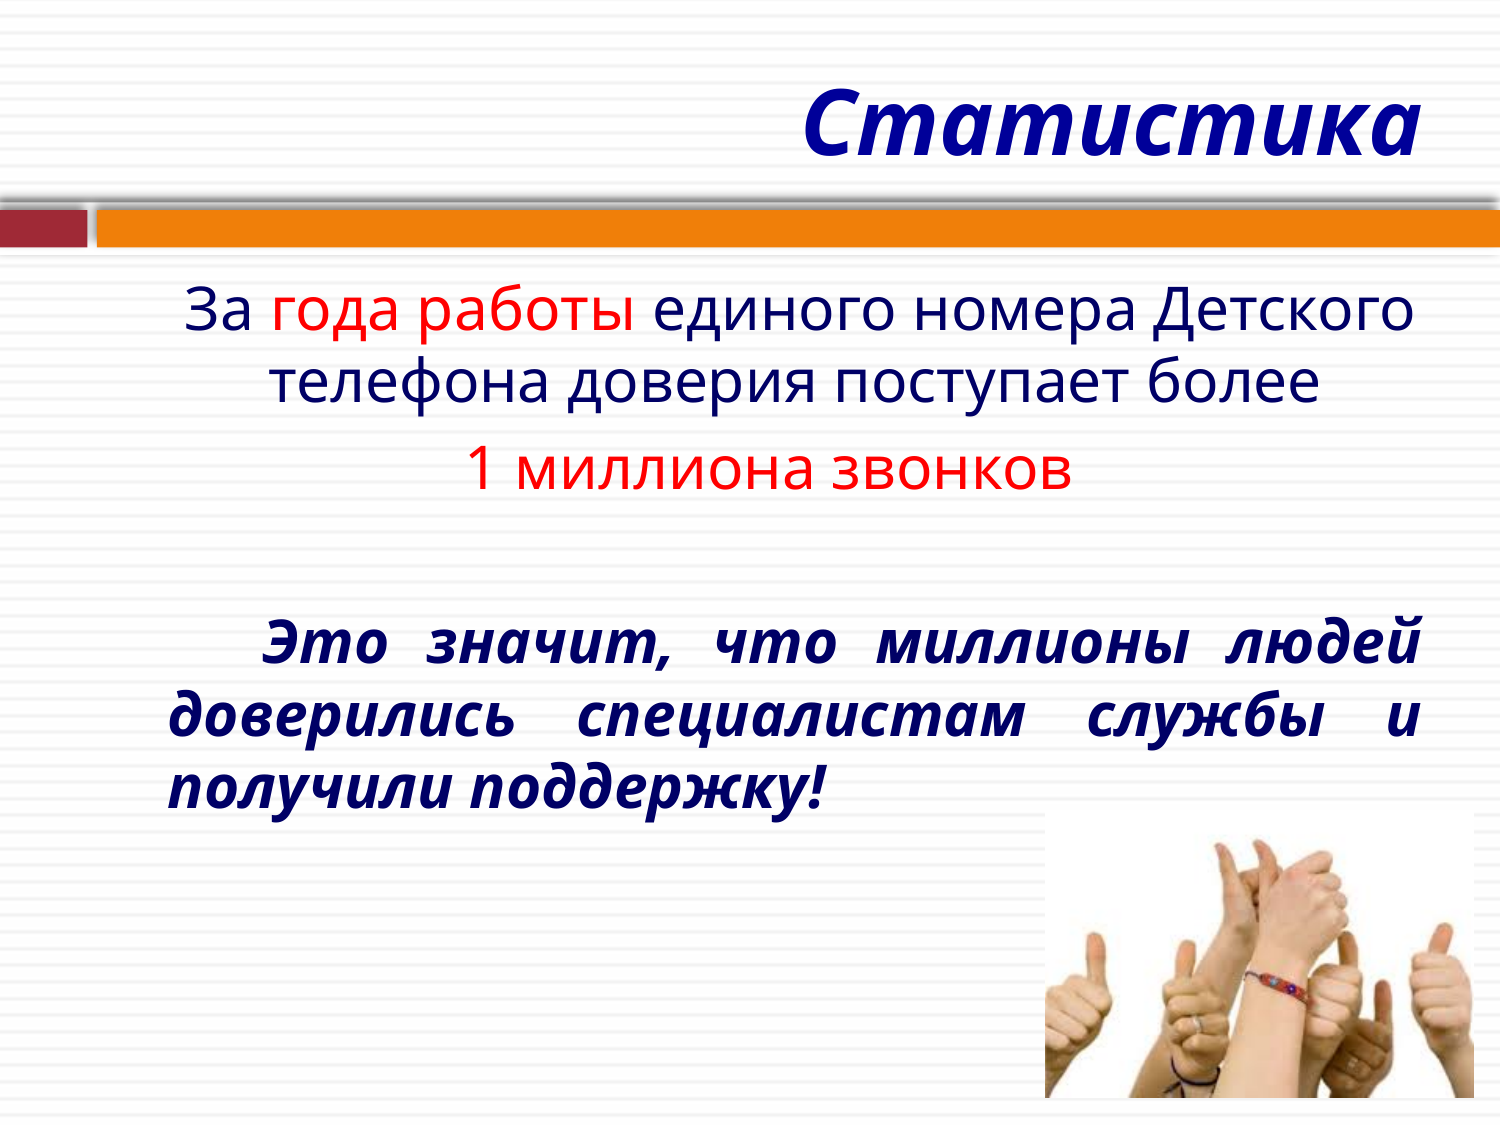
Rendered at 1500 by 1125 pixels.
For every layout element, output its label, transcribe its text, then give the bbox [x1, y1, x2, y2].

list За года работы единого номера Детского телефона доверия поступает более 1 миллиона звонков Это значит, что миллионы людей доверились специалистам службы и получили поддержку! [100, 262, 1438, 1000]
picture [1045, 810, 1474, 1099]
title Статистика [100, 37, 1438, 200]
